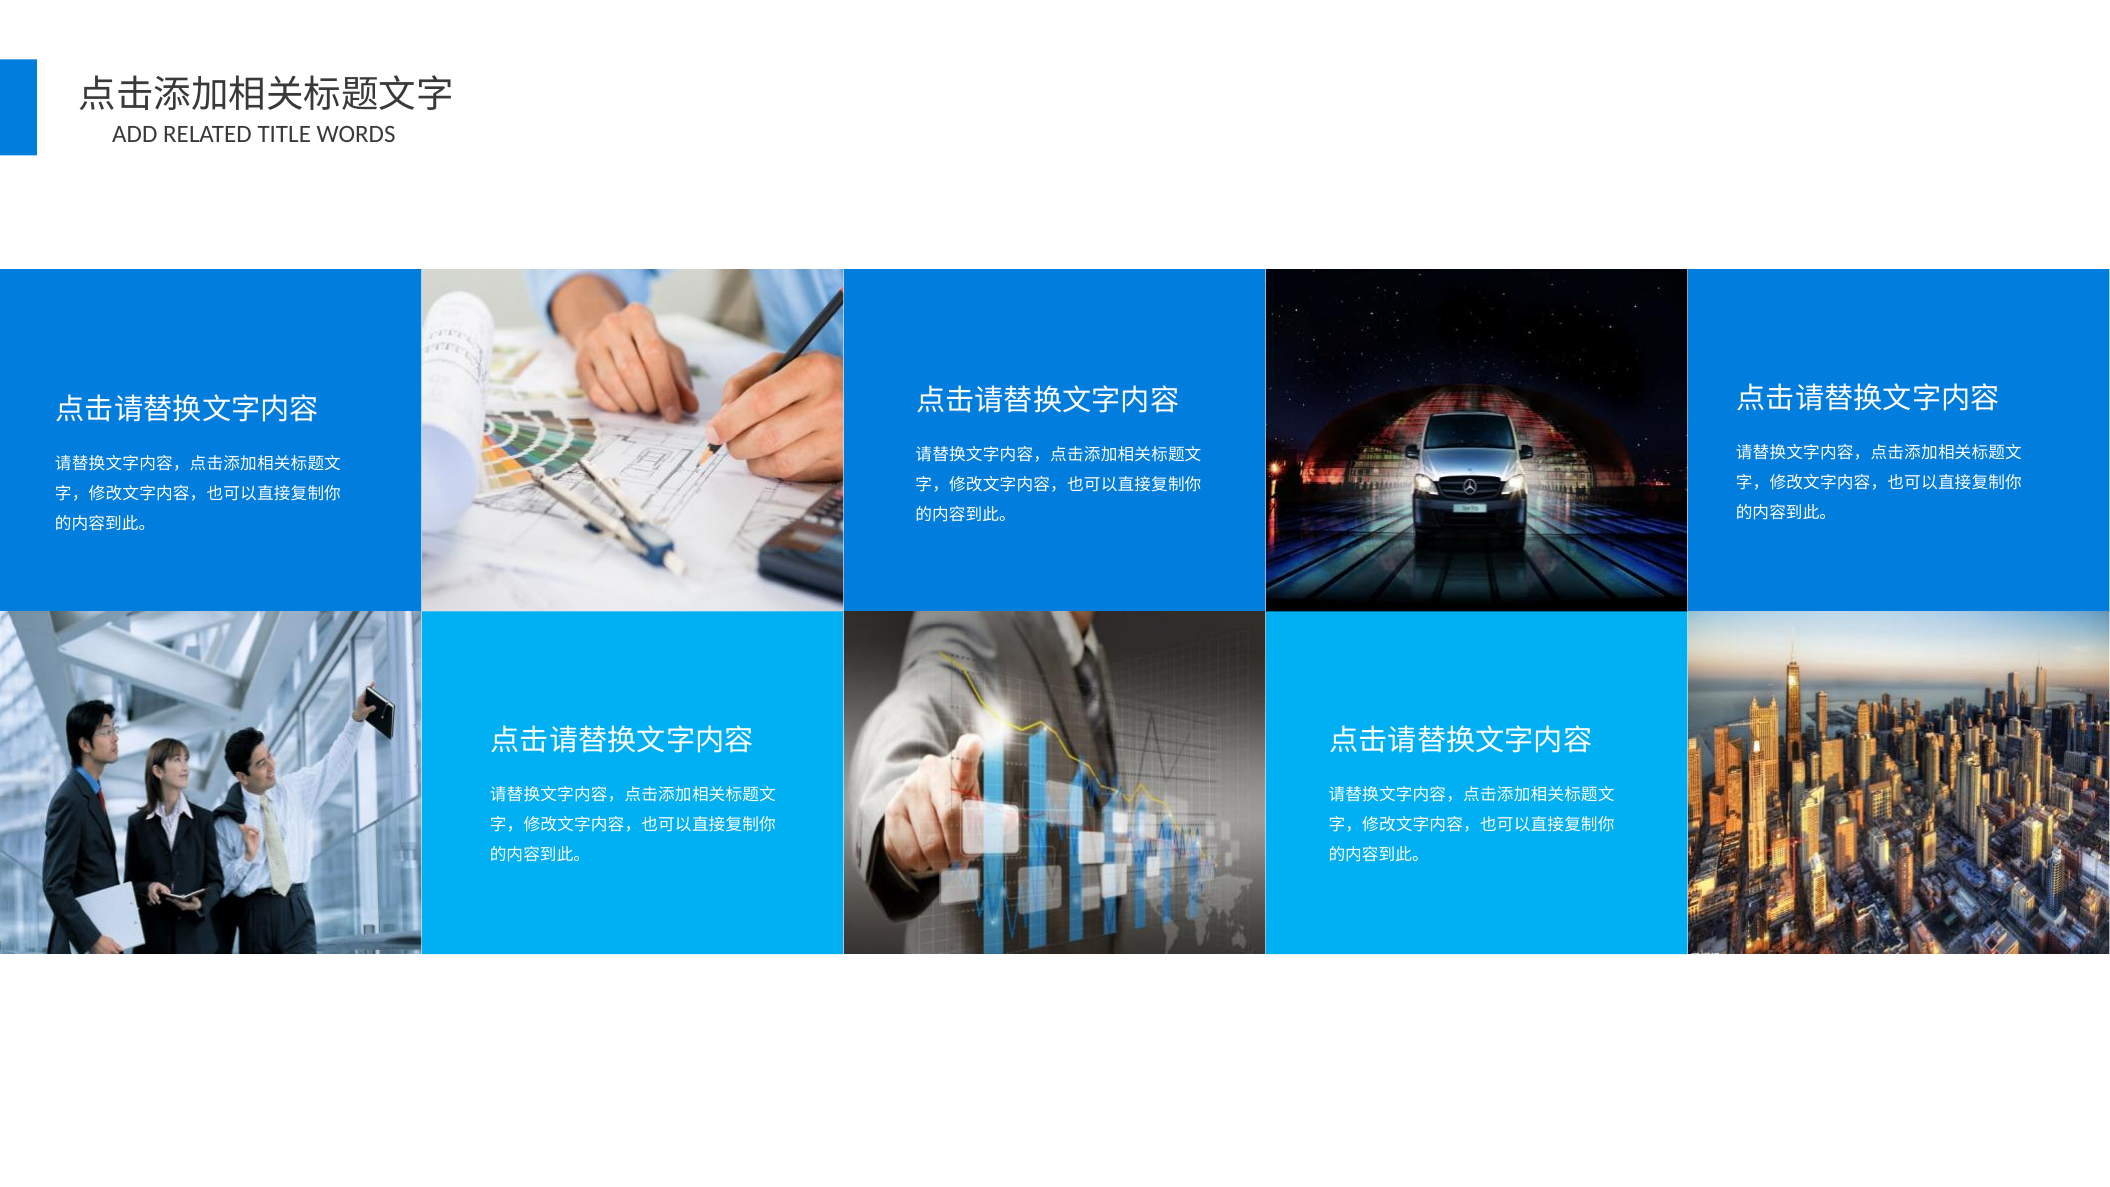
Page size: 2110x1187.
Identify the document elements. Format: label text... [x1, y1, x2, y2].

text_box [1265, 610, 1687, 955]
text_box [0, 610, 421, 955]
text_box 请替换文字内容，点击添加相关标题文字，修改文字内容，也可以直接复制你的内容到此。 [1719, 424, 2039, 531]
text_box [843, 610, 1265, 955]
text_box 点击请替换文字内容 [899, 372, 1196, 425]
text_box 点击添加相关标题文字 [62, 61, 470, 123]
text_box 请替换文字内容，点击添加相关标题文字，修改文字内容，也可以直接复制你的内容到此。 [899, 425, 1218, 532]
text_box 请替换文字内容，点击添加相关标题文字，修改文字内容，也可以直接复制你的内容到此。 [1312, 765, 1632, 872]
text_box [0, 268, 421, 610]
text_box 请替换文字内容，点击添加相关标题文字，修改文字内容，也可以直接复制你的内容到此。 [38, 434, 358, 541]
text_box [421, 610, 843, 955]
text_box [1687, 268, 2110, 610]
text_box [421, 268, 843, 610]
text_box 点击请替换文字内容 [39, 382, 336, 434]
text_box 请替换文字内容，点击添加相关标题文字，修改文字内容，也可以直接复制你的内容到此。 [473, 765, 793, 872]
text_box [843, 268, 1265, 610]
text_box 点击请替换文字内容 [1313, 712, 1610, 764]
text_box [1687, 610, 2110, 955]
text_box 点击请替换文字内容 [1720, 371, 2017, 423]
text_box [1265, 268, 1687, 610]
text_box ADD RELATED TITLE WORDS [96, 109, 413, 156]
text_box 点击请替换文字内容 [474, 712, 771, 764]
